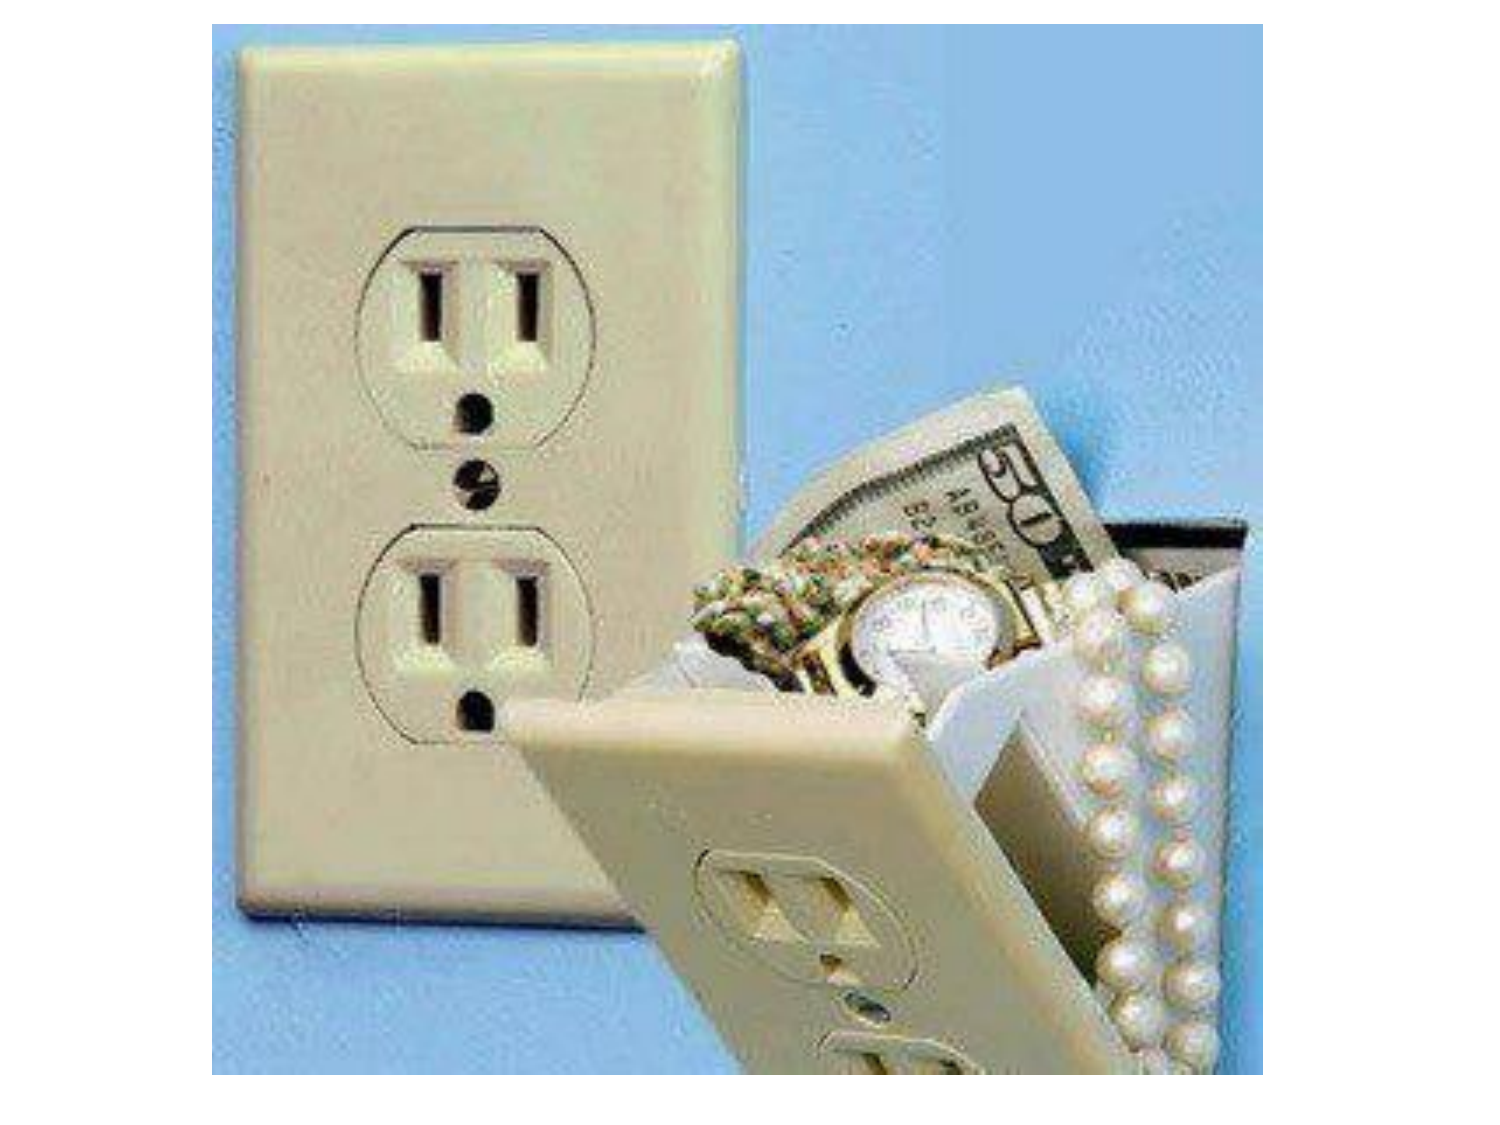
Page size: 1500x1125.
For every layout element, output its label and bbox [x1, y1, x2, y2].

picture [212, 24, 1263, 1076]
